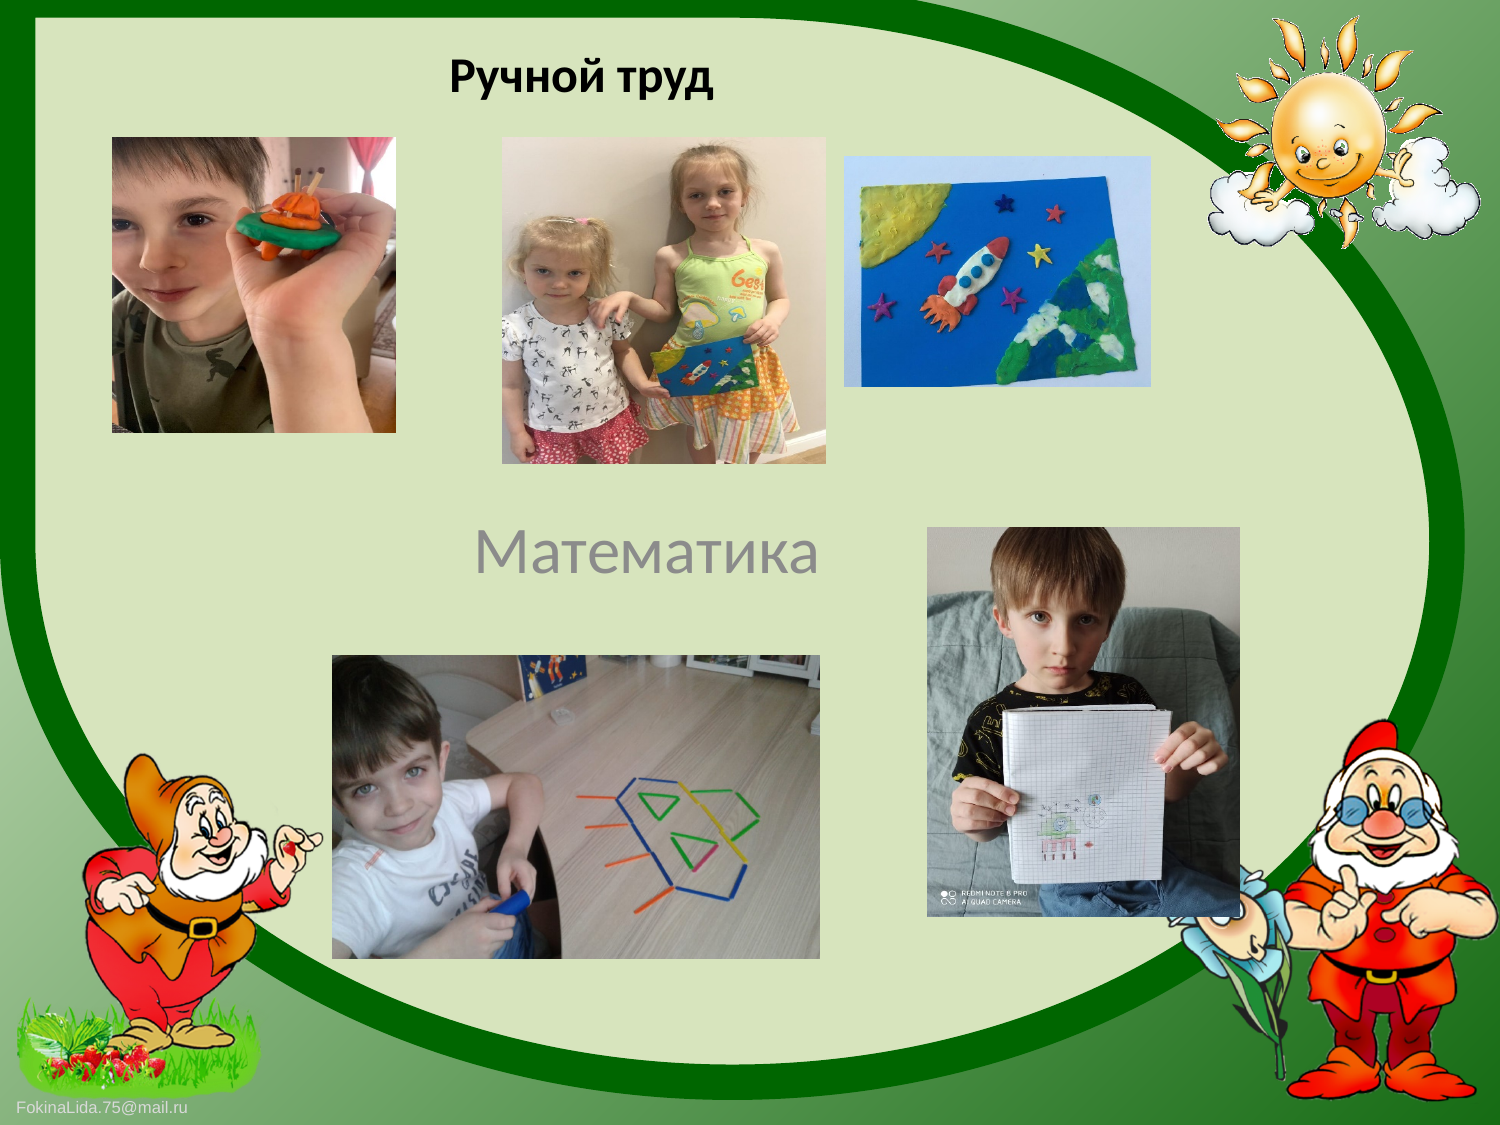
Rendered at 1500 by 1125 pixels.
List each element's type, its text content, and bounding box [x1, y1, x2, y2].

picture [844, 156, 1152, 388]
picture [17, 751, 324, 1101]
title Ручной труд [283, 18, 881, 126]
picture [501, 136, 826, 464]
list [111, 136, 396, 433]
picture [1198, 0, 1500, 257]
picture [332, 655, 820, 959]
picture [926, 526, 1500, 1104]
subtitle Математика [224, 499, 1070, 634]
